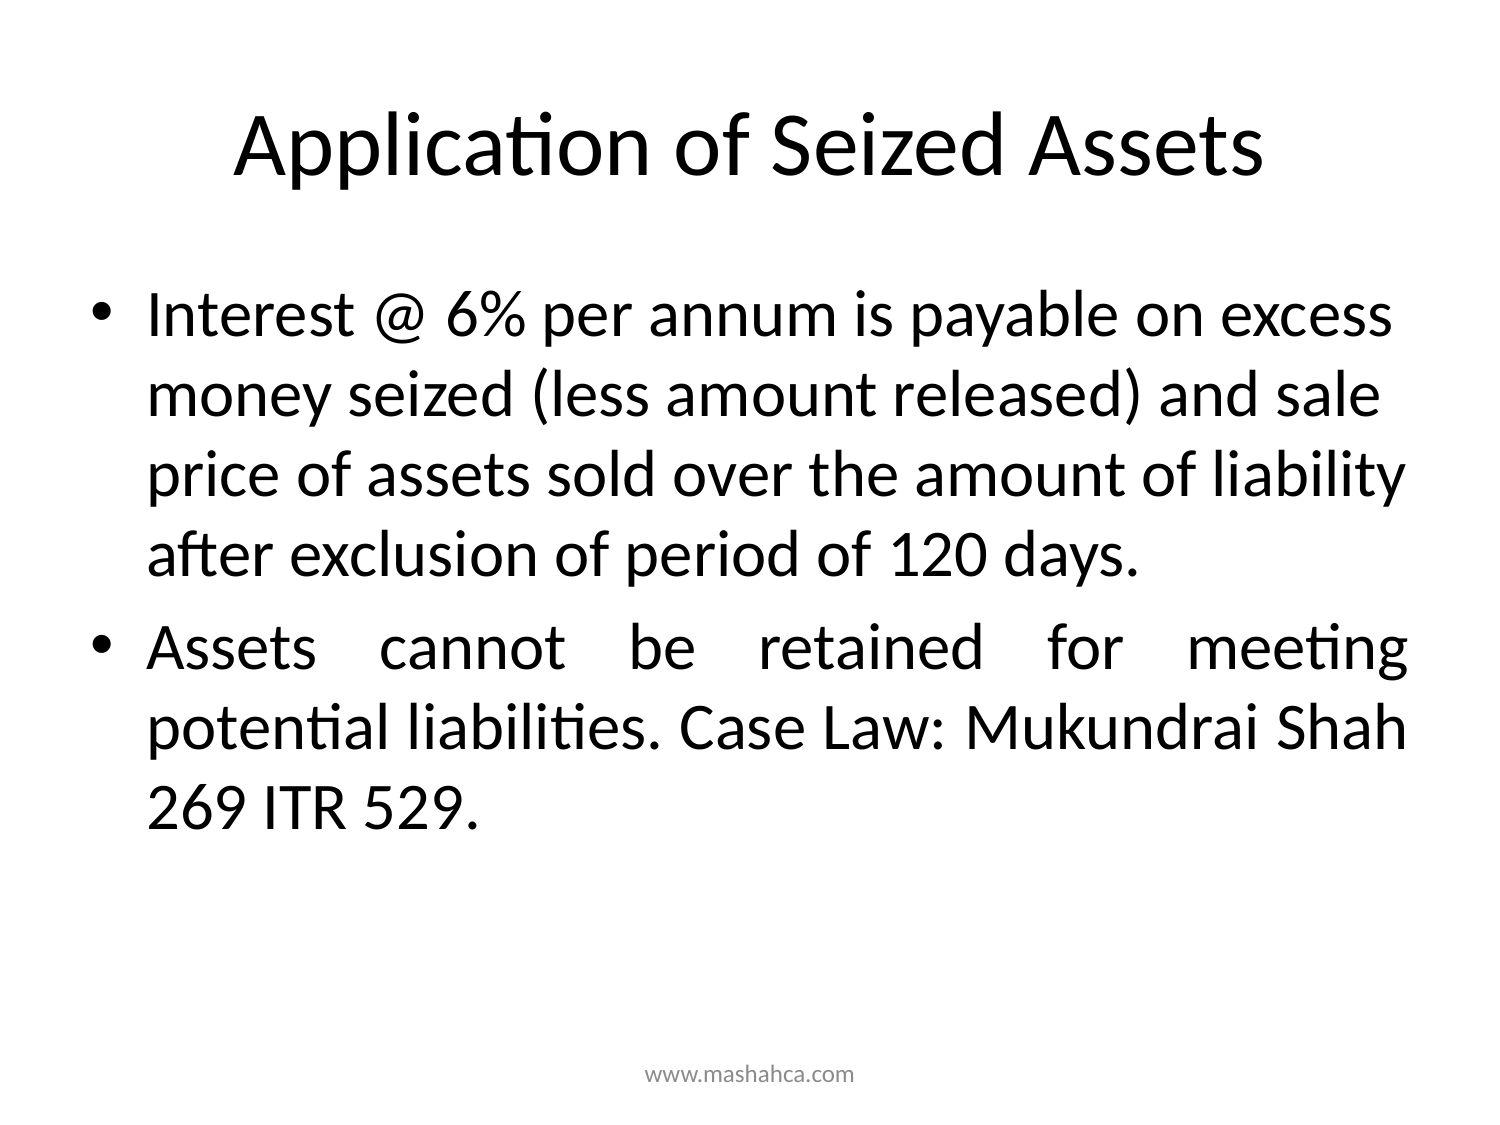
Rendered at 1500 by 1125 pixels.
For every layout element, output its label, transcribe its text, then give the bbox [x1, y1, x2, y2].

title Application of Seized Assets [75, 45, 1425, 233]
list Interest @ 6% per annum is payable on excess money seized (less amount released) and sale price of assets sold over the amount of liability after exclusion of period of 120 days. Assets cannot be retained for meeting potential liabilities. Case Law: Mukundrai Shah 269 ITR 529. [75, 262, 1425, 1005]
footer www.mashahca.com [512, 1042, 988, 1103]
